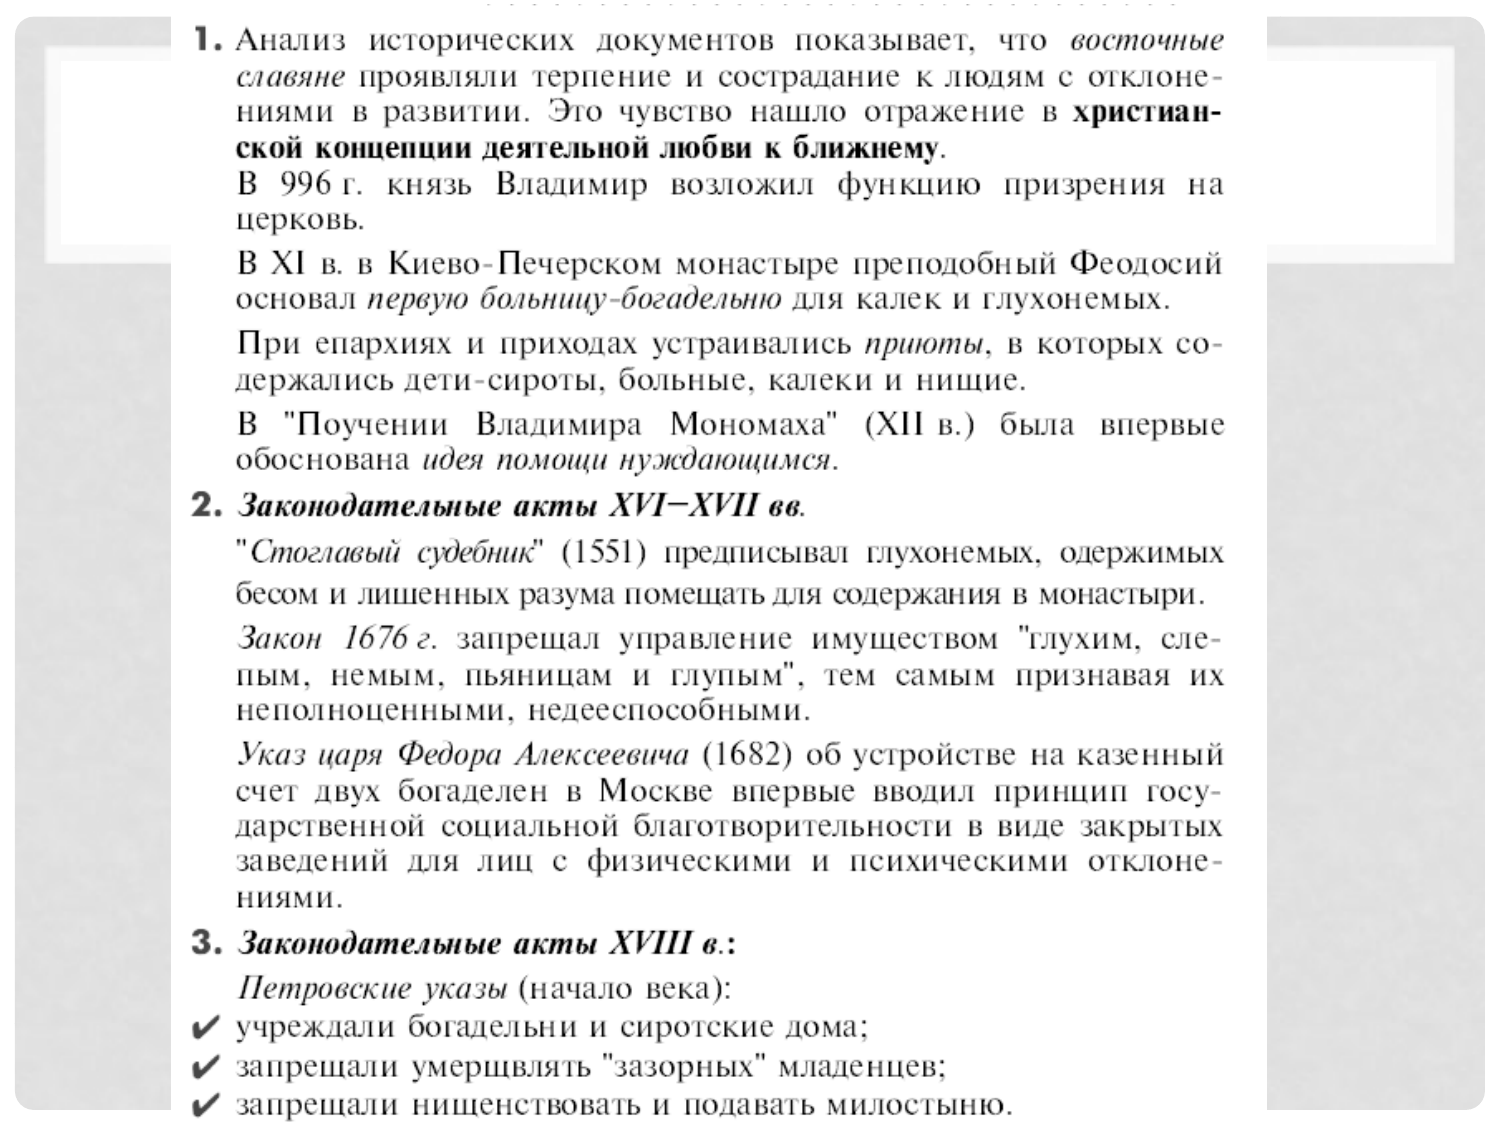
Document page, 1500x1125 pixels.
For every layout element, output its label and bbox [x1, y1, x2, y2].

picture [170, 4, 1267, 1125]
